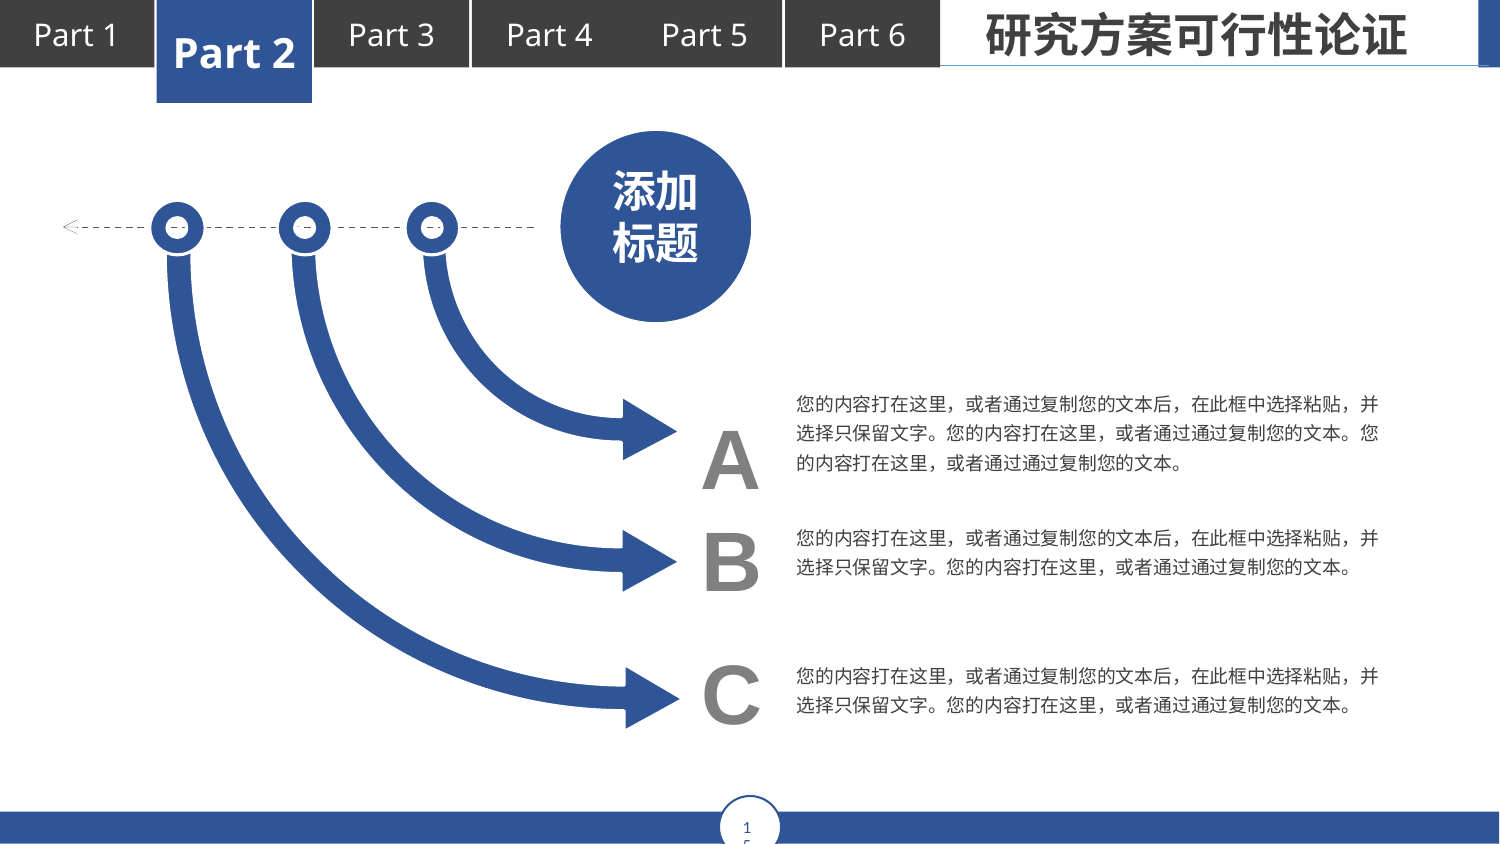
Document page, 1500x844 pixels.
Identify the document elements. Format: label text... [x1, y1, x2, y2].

text_box C [689, 634, 774, 747]
text_box 您的内容打在这里，或者通过复制您的文本后，在此框中选择粘贴，并选择只保留文字。您的内容打在这里，或者通过通过复制您的文本。 [785, 513, 1401, 584]
text_box 您的内容打在这里，或者通过复制您的文本后，在此框中选择粘贴，并选择只保留文字。您的内容打在这里，或者通过通过复制您的文本。您的内容打在这里，或者通过通过复制您的文本。 [785, 380, 1401, 480]
text_box 研究方案可行性论证 [974, 0, 1420, 68]
text_box [149, 200, 206, 255]
text_box [277, 200, 333, 255]
text_box [421, 251, 681, 464]
text_box [289, 251, 681, 595]
text_box A [689, 298, 773, 501]
text_box 添加标题 [558, 129, 753, 324]
text_box B [689, 501, 774, 614]
text_box 您的内容打在这里，或者通过复制您的文本后，在此框中选择粘贴，并选择只保留文字。您的内容打在这里，或者通过通过复制您的文本。 [785, 652, 1401, 722]
text_box [405, 200, 460, 255]
text_box [63, 219, 78, 235]
text_box [165, 252, 684, 732]
